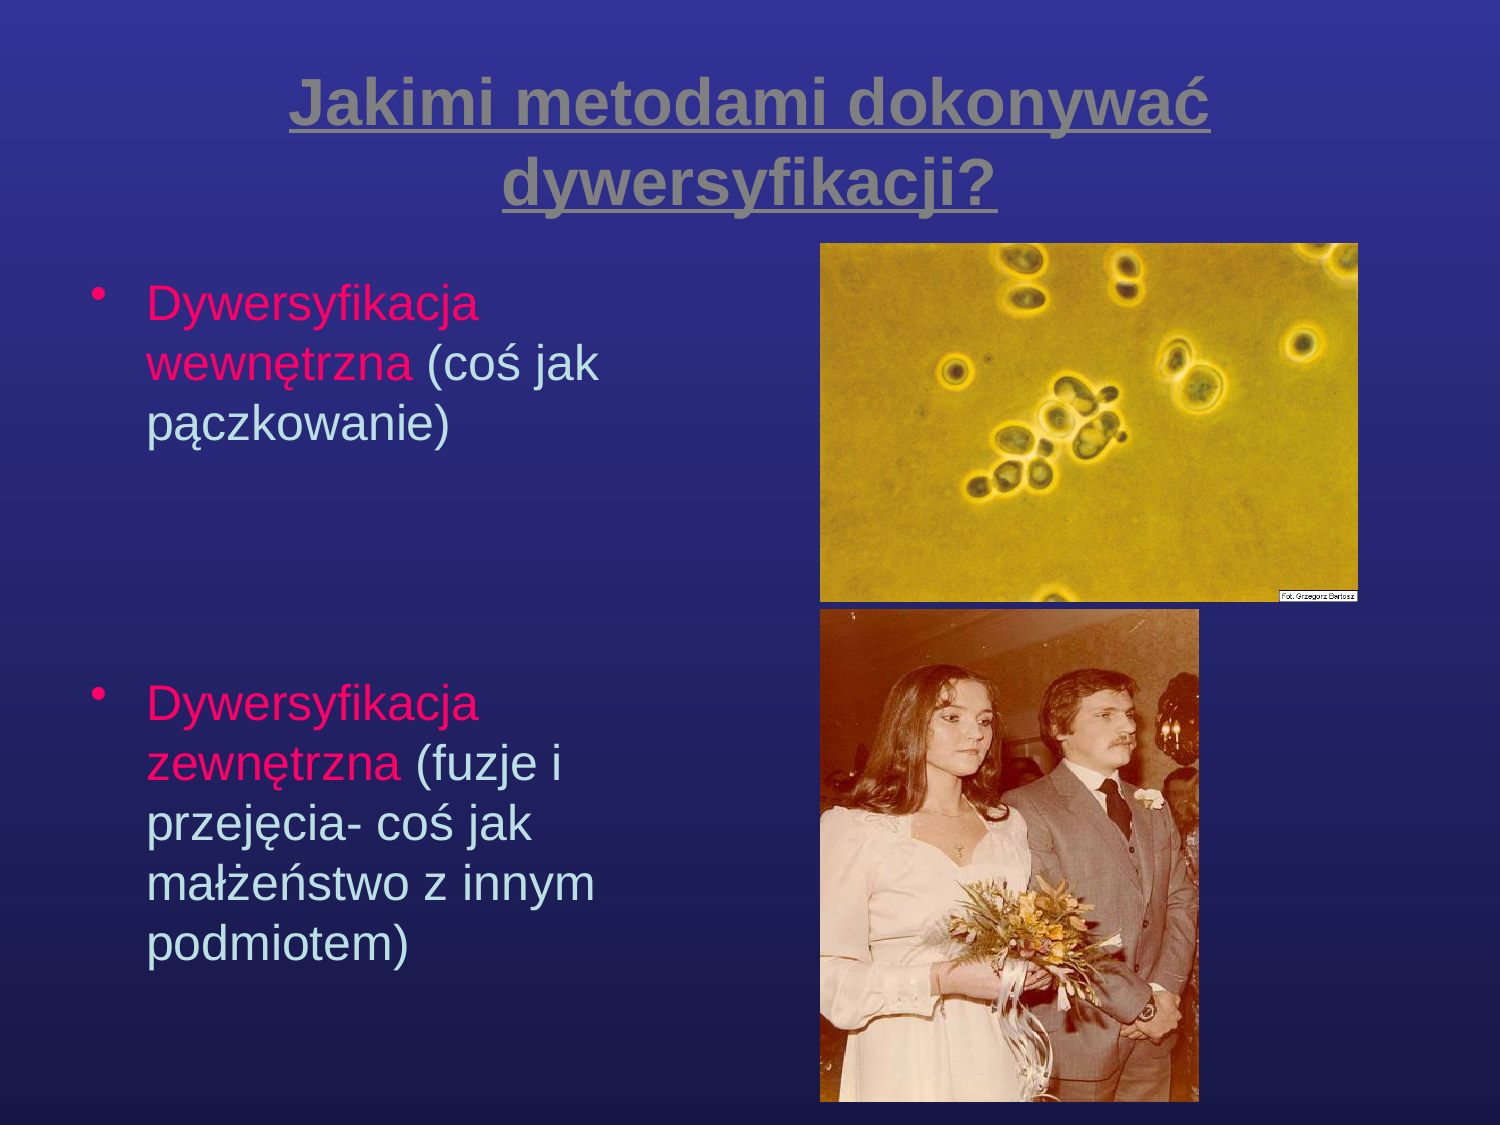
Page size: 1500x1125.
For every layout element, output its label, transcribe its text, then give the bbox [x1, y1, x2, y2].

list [820, 243, 1359, 603]
list Dywersyfikacja wewnętrzna (coś jak pączkowanie) Dywersyfikacja zewnętrzna (fuzje i przejęcia- coś jak małżeństwo z innym podmiotem) [74, 262, 738, 1006]
title Jakimi metodami dokonywać dywersyfikacji? [74, 44, 1426, 233]
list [820, 609, 1200, 1102]
